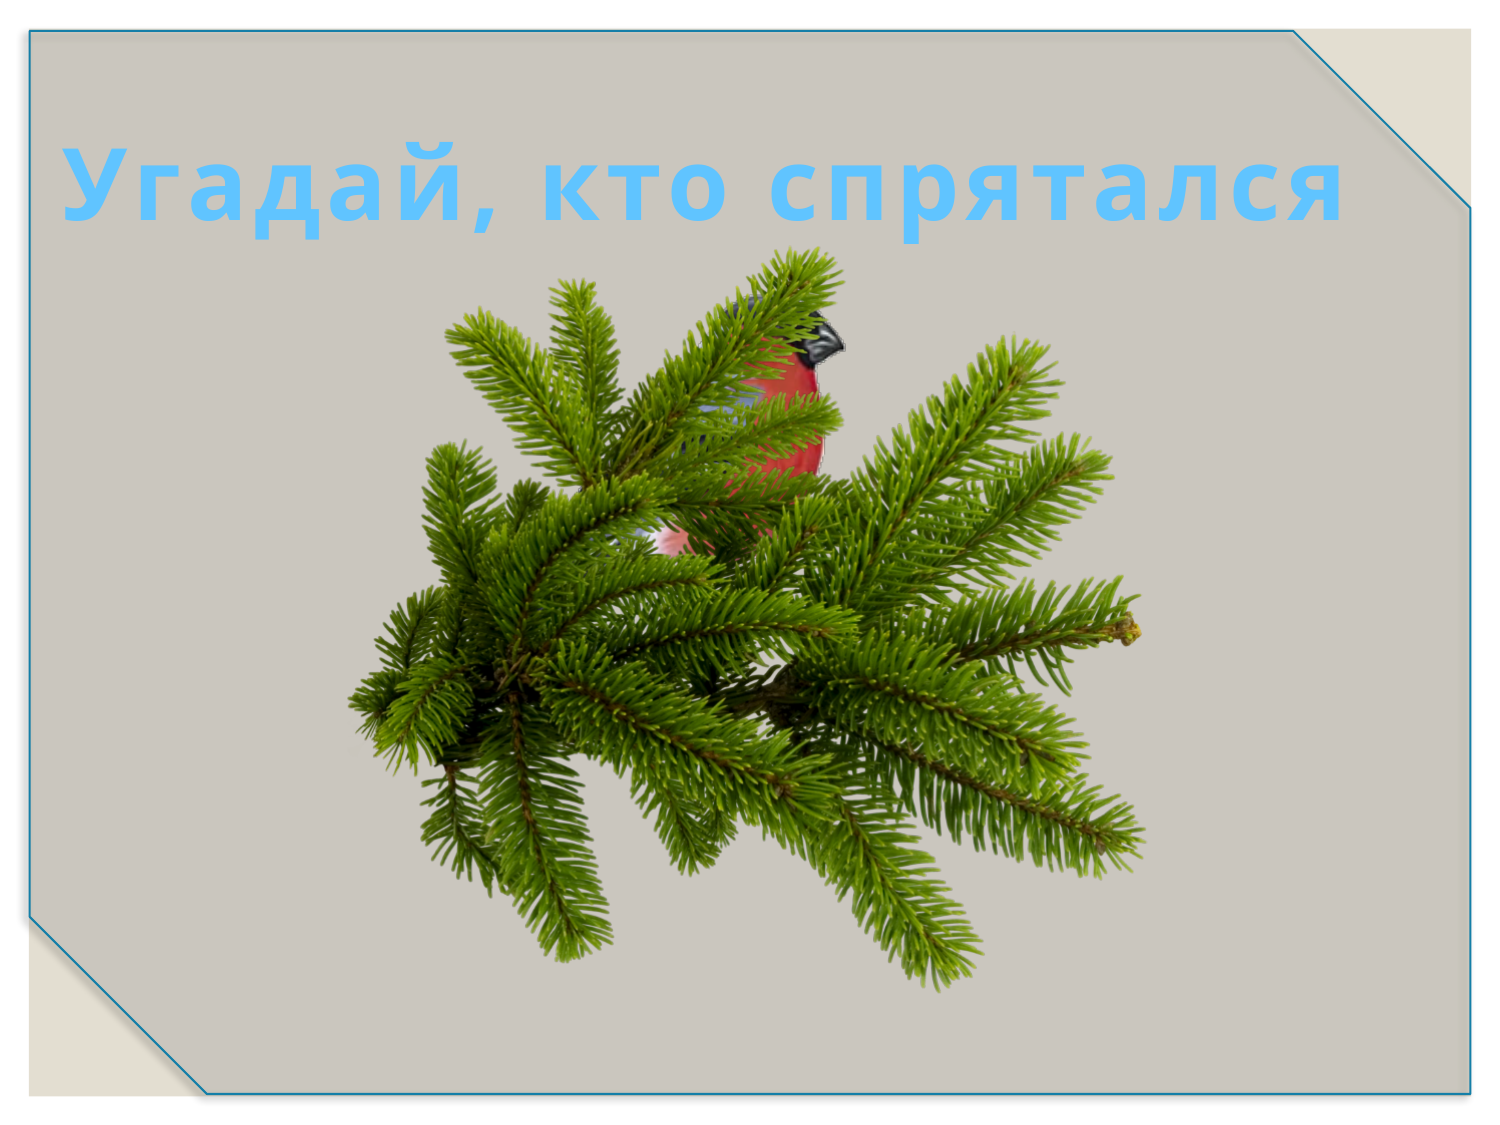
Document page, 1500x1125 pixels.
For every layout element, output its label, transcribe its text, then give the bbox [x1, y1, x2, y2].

text_box [28, 29, 1472, 1096]
text_box Угадай, кто спрятался [46, 113, 1364, 249]
picture [332, 245, 1148, 994]
